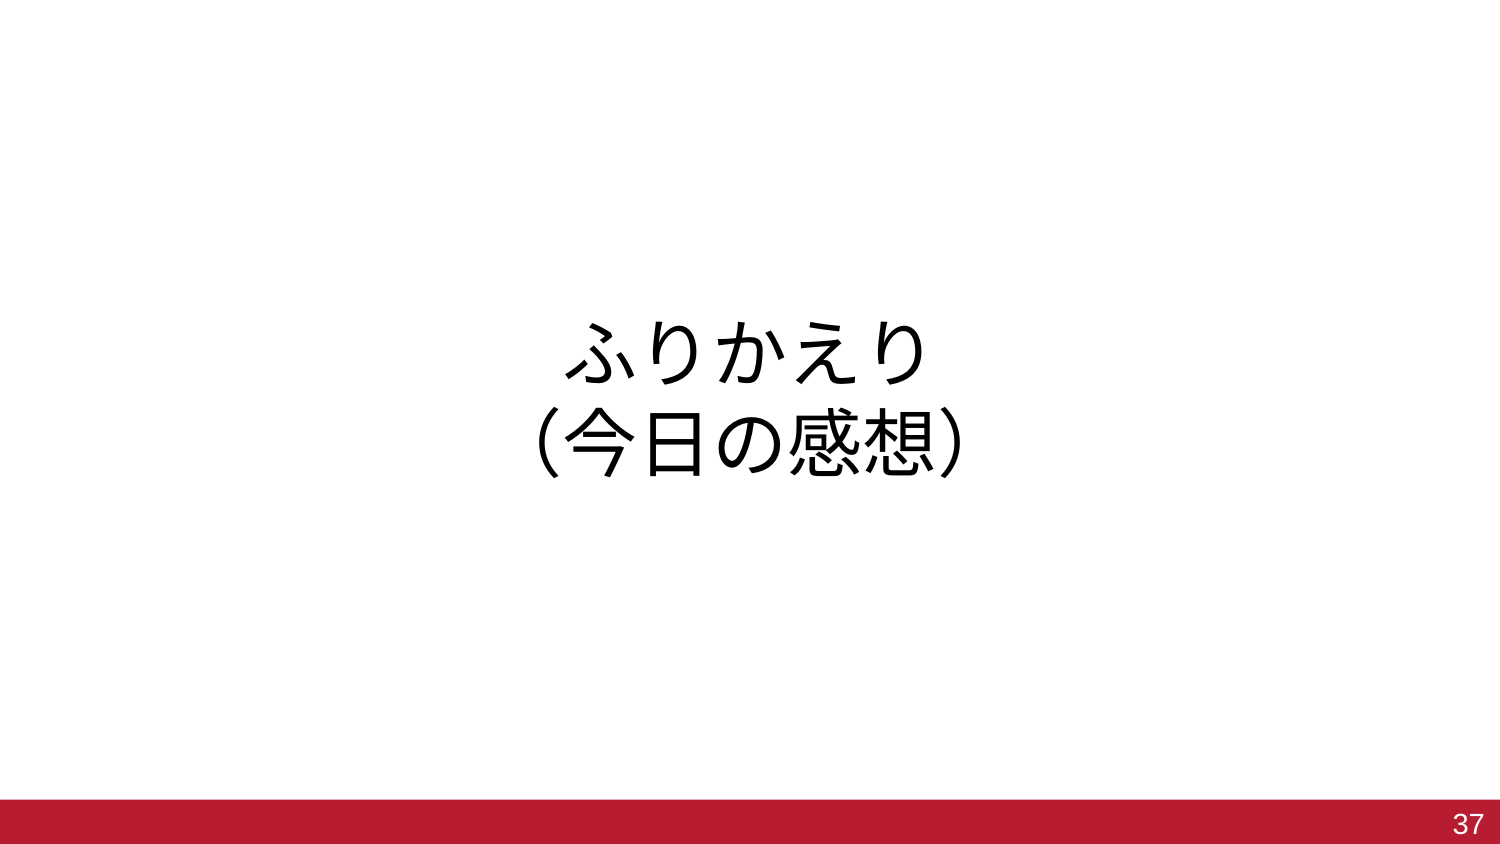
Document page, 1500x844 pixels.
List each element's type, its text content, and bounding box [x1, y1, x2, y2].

title ふりかえり （今日の感想） [51, 327, 1449, 466]
slide_number 37 [1416, 809, 1500, 844]
